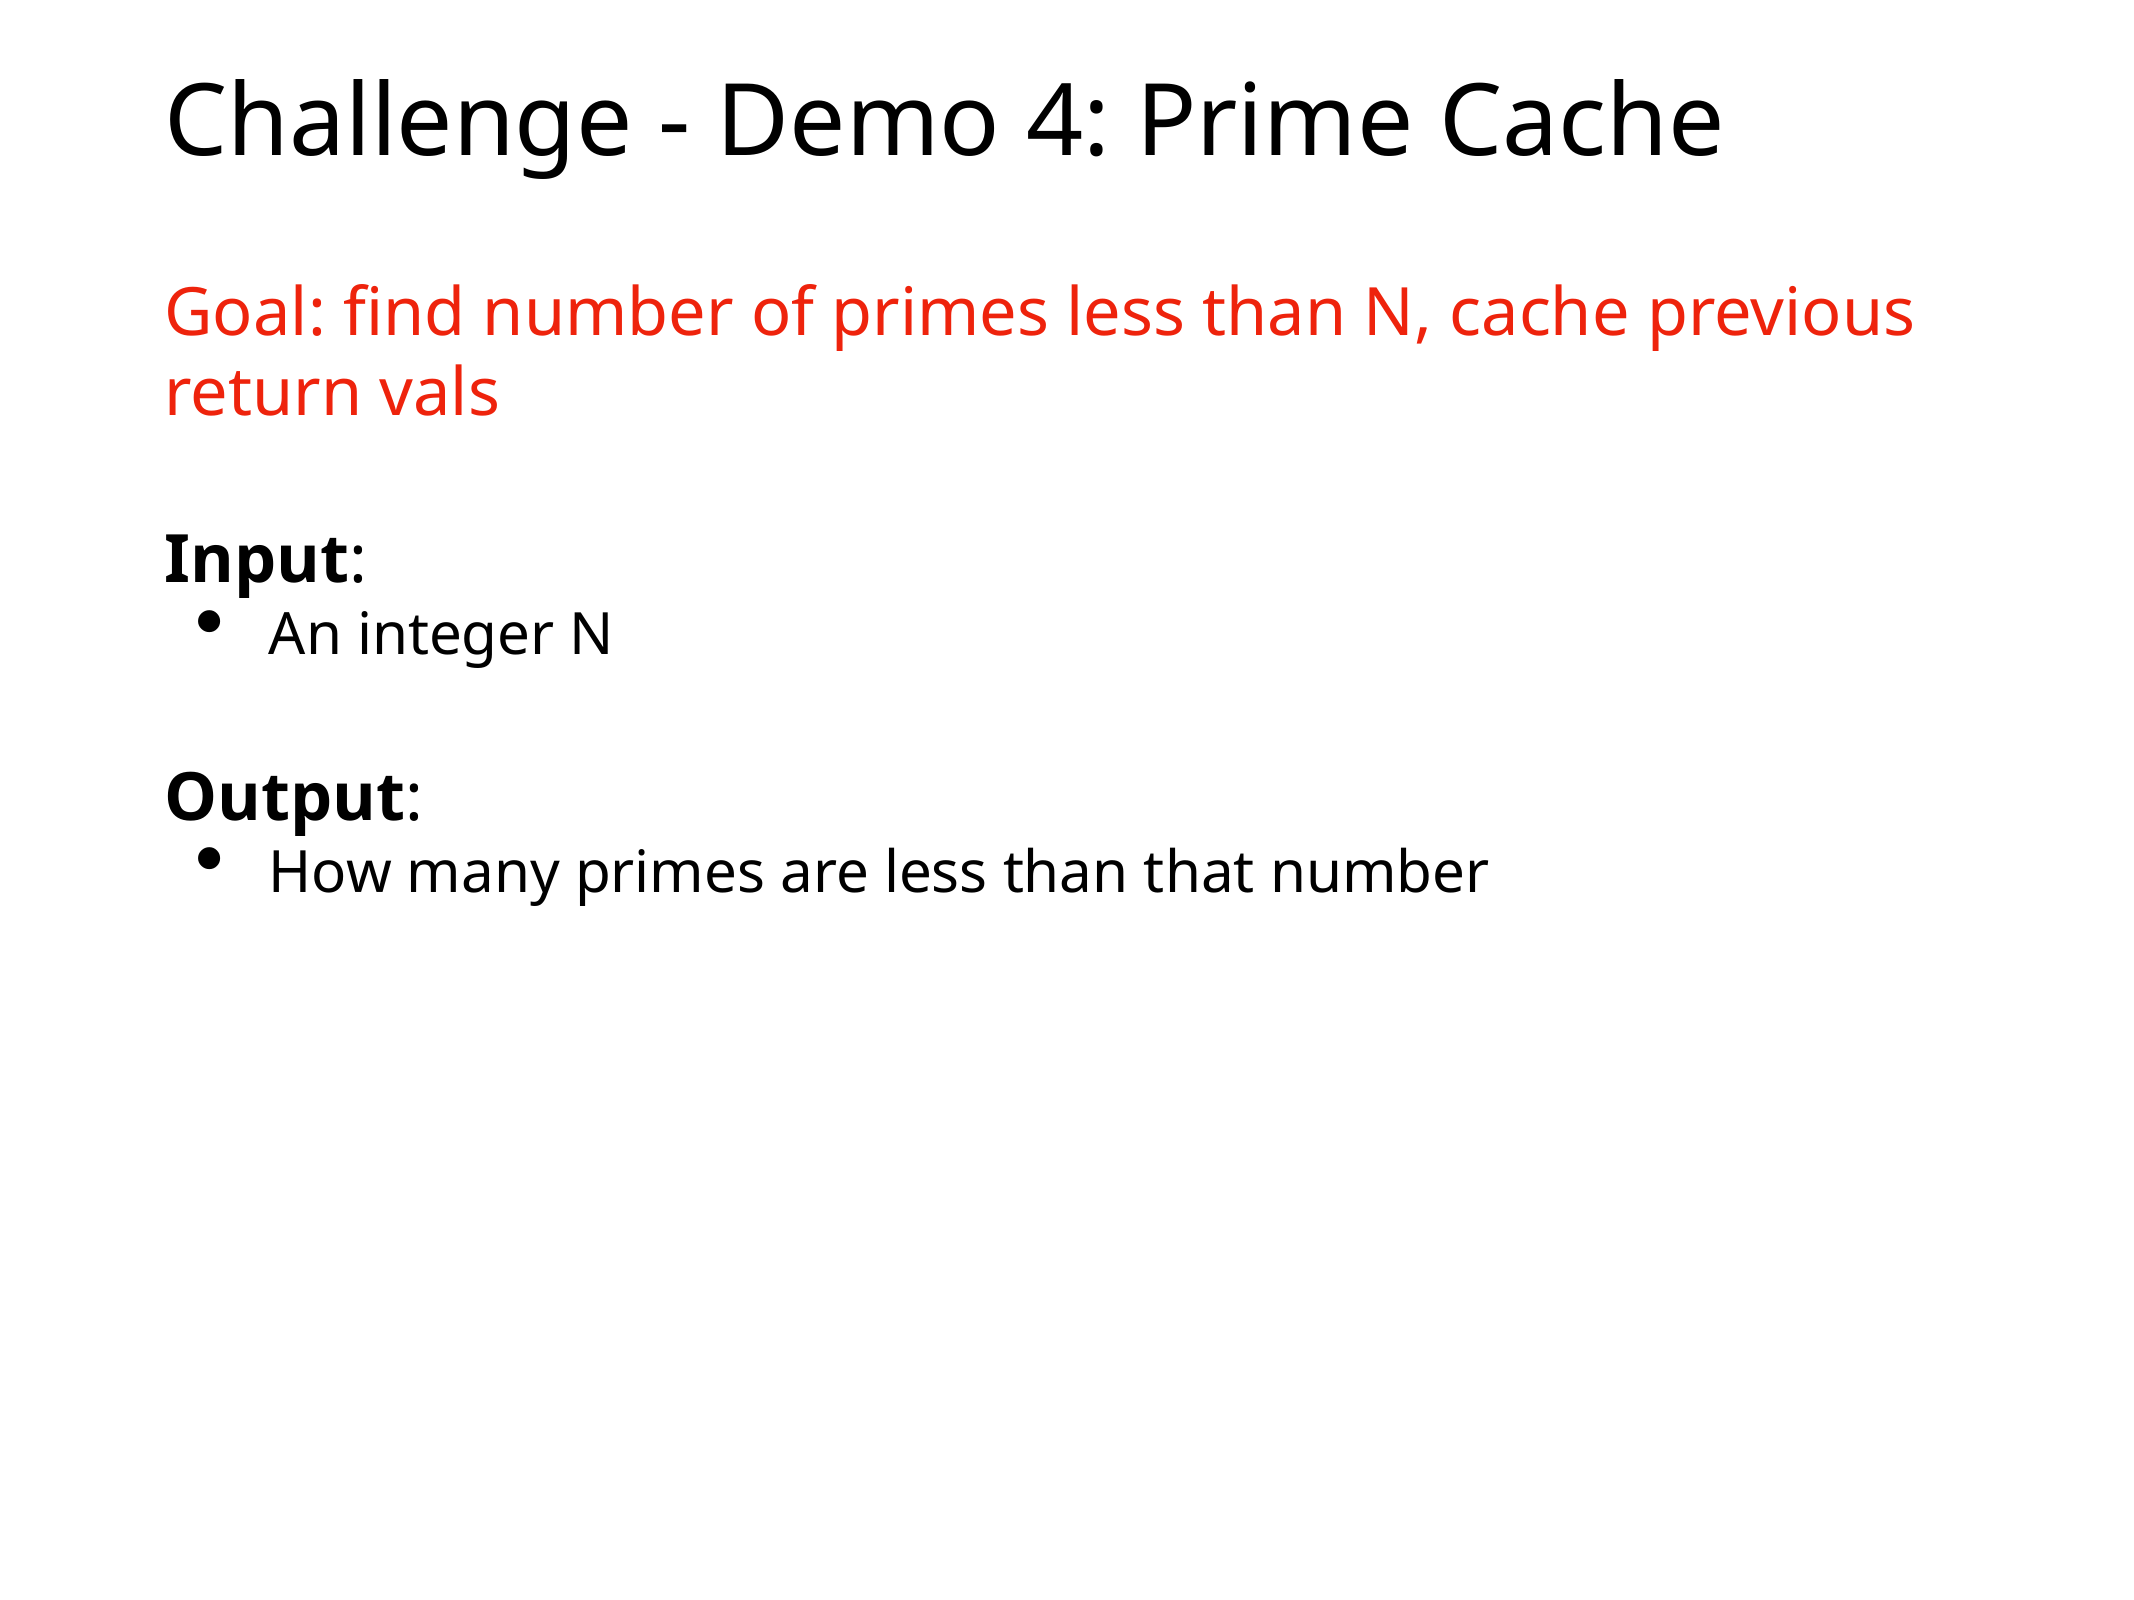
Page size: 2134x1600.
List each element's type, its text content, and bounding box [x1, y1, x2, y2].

list Goal: find number of primes less than N, cache previous return vals Input: An integer N Output: How many primes are less than that number [155, 259, 2050, 1522]
title Challenge - Demo 4: Prime Cache [155, 41, 1978, 191]
